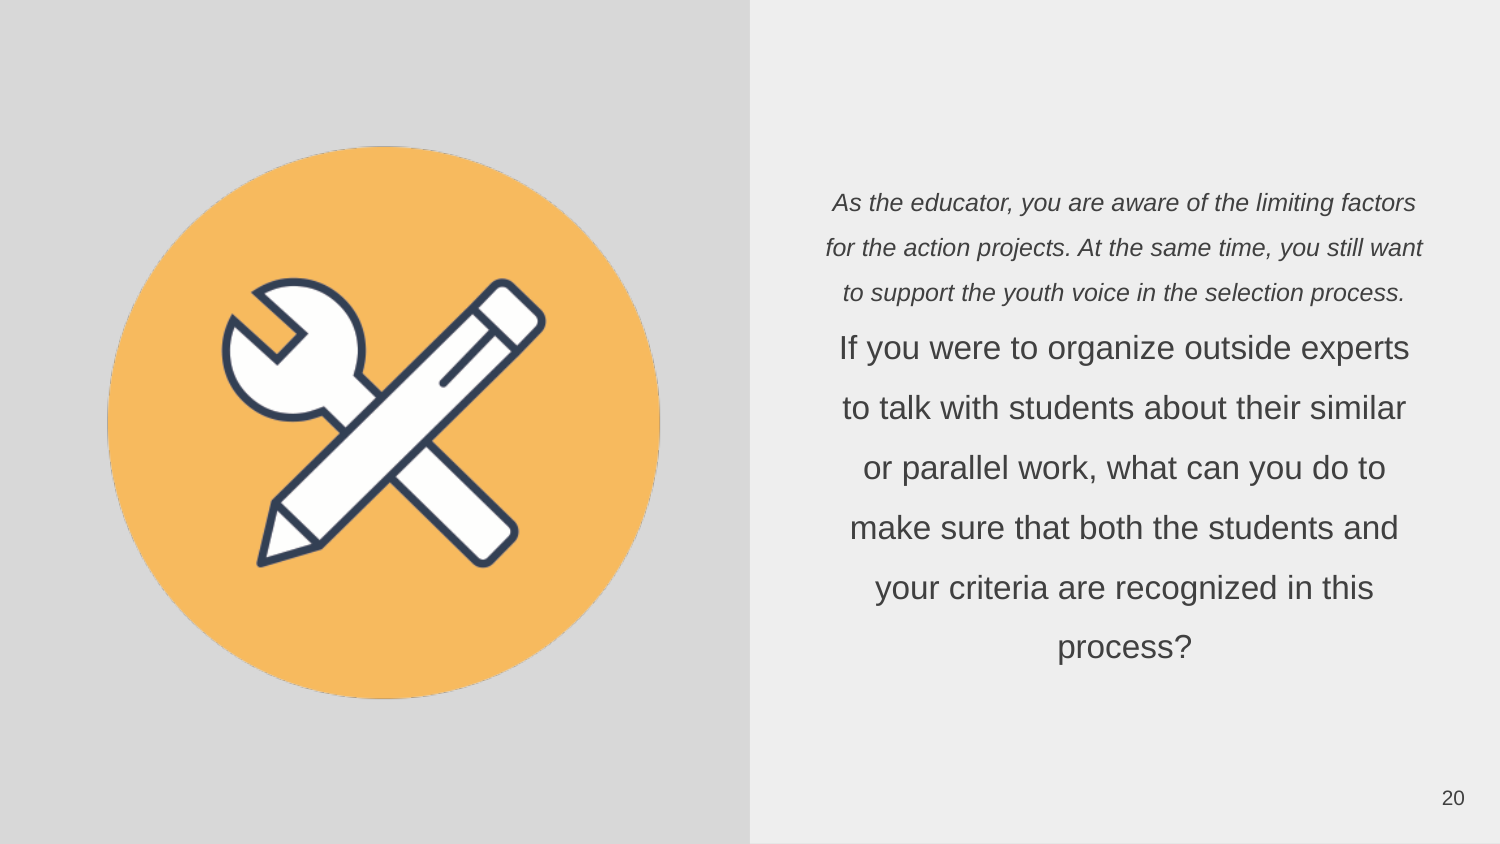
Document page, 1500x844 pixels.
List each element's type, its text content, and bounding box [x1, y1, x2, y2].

slide_number ‹#› [1389, 764, 1480, 830]
list As the educator, you are aware of the limiting factors for the action projects. At the same time, you still want to support the youth voice in the selection process. If you were to organize outside experts to talk with students about their similar or parallel work, what can you do to make sure that both the students and your criteria are recognized in this process? [810, 45, 1440, 792]
picture [91, 130, 677, 716]
